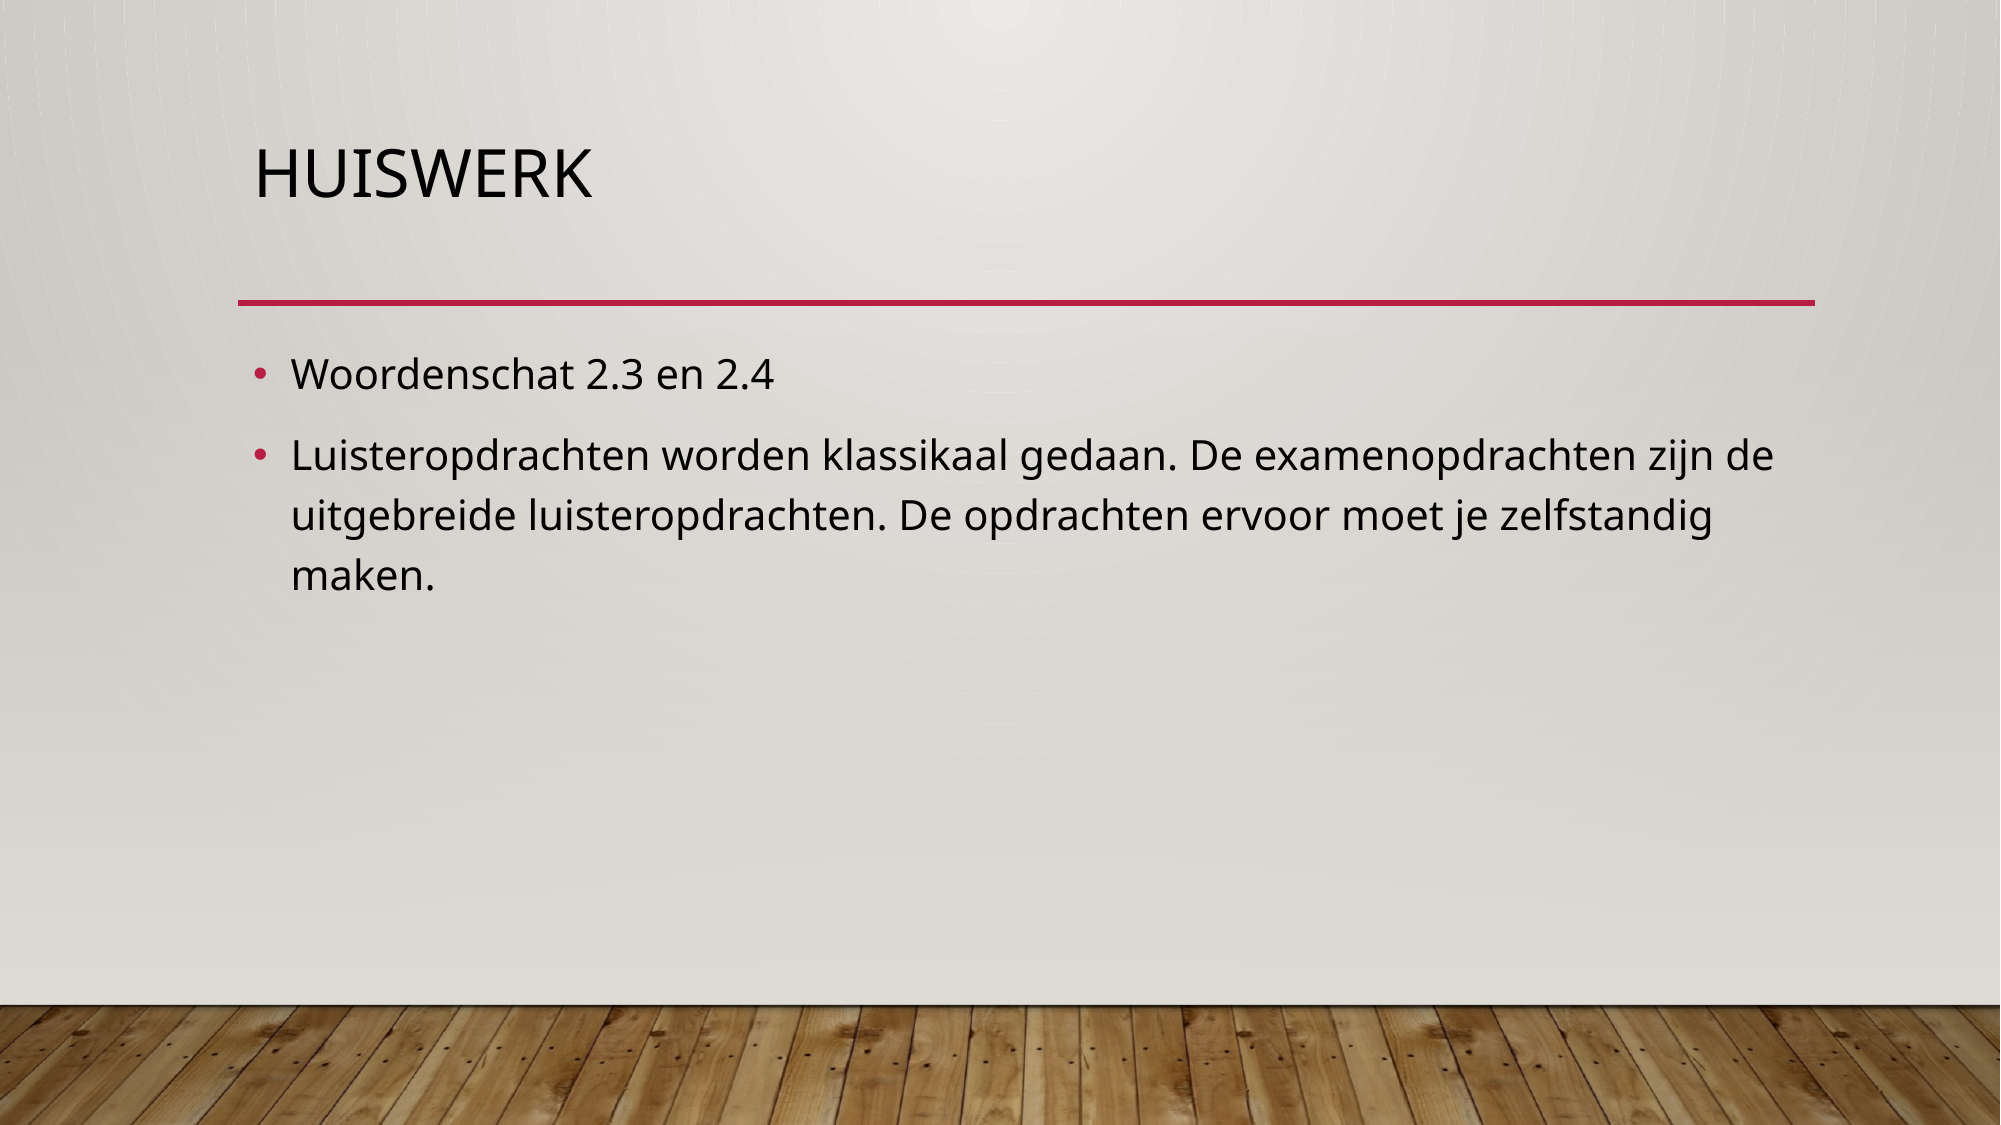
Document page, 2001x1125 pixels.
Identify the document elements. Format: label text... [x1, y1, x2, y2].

picture [0, 1005, 2000, 1125]
list Woordenschat 2.3 en 2.4 Luisteropdrachten worden klassikaal gedaan. De examenopdrachten zijn de uitgebreide luisteropdrachten. De opdrachten ervoor moet je zelfstandig maken. [238, 330, 1814, 897]
title Huiswerk [238, 131, 1814, 305]
